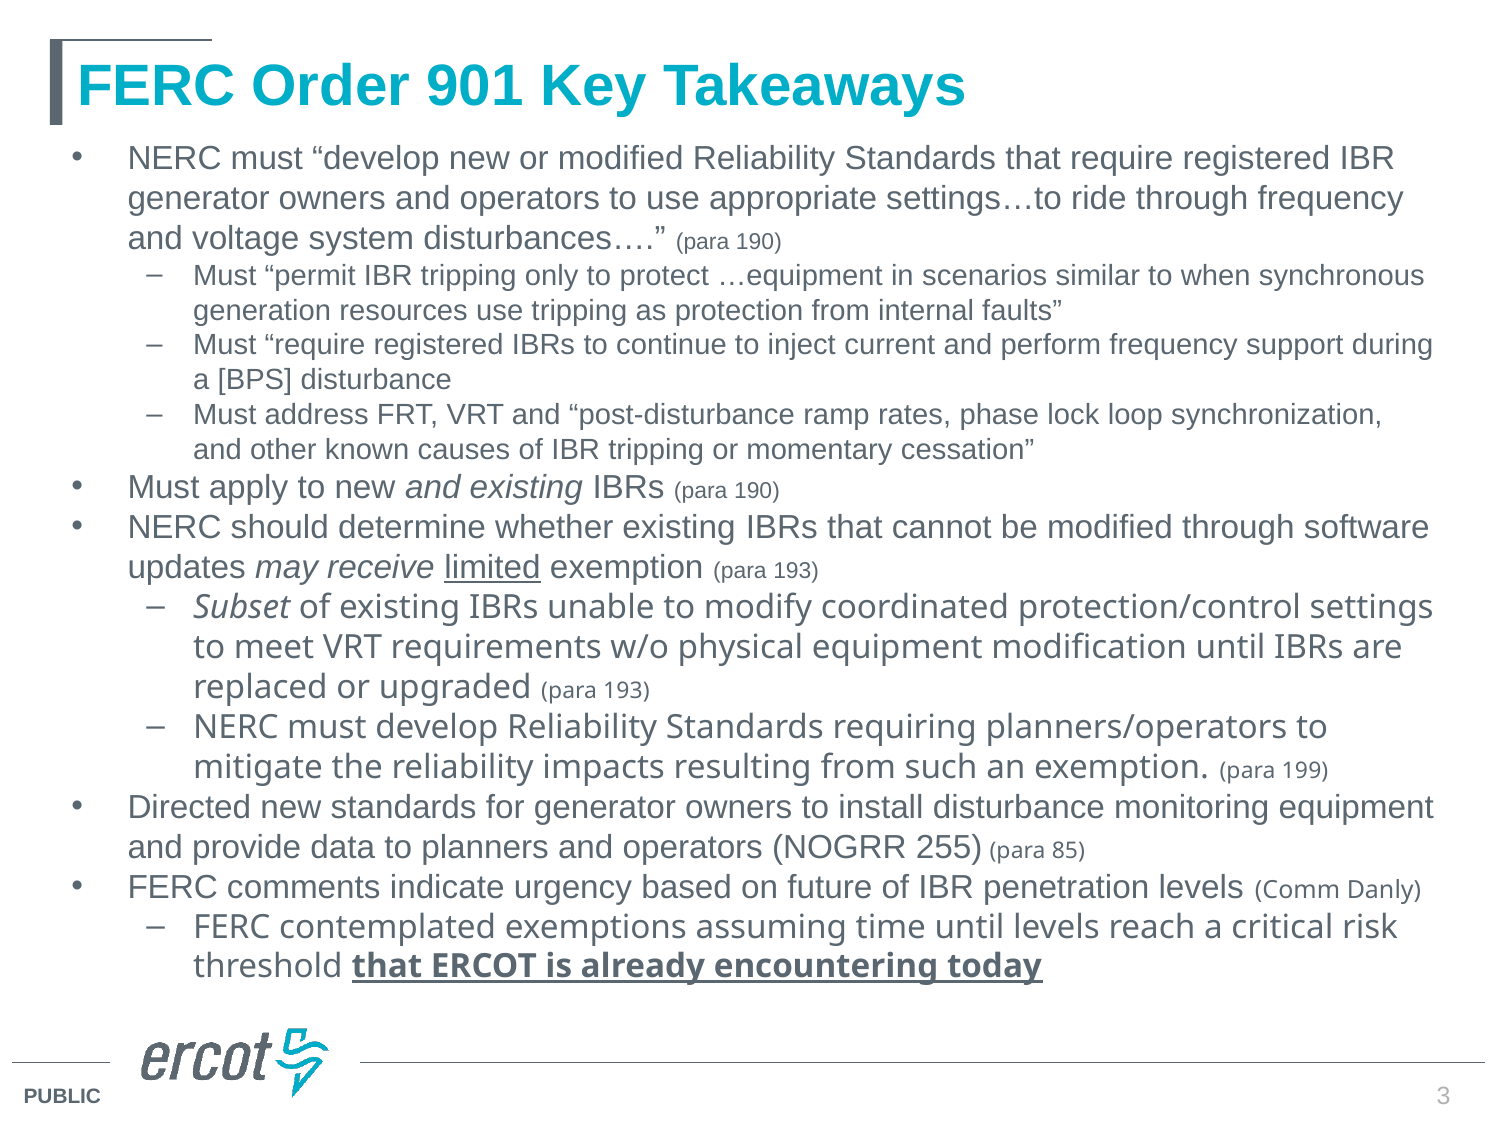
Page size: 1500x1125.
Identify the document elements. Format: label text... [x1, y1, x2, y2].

title FERC Order 901 Key Takeaways [62, 39, 1450, 125]
slide_number 3 [1400, 1076, 1488, 1113]
list NERC must “develop new or modified Reliability Standards that require registered IBR generator owners and operators to use appropriate settings…to ride through frequency and voltage system disturbances….” (para 190) Must “permit IBR tripping only to protect …equipment in scenarios similar to when synchronous generation resources use tripping as protection from internal faults” Must “require registered IBRs to continue to inject current and perform frequency support during a [BPS] disturbance Must address FRT, VRT and “post-disturbance ramp rates, phase lock loop synchronization, and other known causes of IBR tripping or momentary cessation” Must apply to new and existing IBRs (para 190) NERC should determine whether existing IBRs that cannot be modified through software updates may receive limited exemption (para 193) Subset of existing IBRs unable to modify coordinated protection/control settings to meet VRT requirements w/o physical equipment modification until IBRs are replaced or upgraded (para 193) NERC must develop Reliability Standards requiring planners/operators to mitigate the reliability impacts resulting from such an exemption. (para 199) Directed new standards for generator owners to install disturbance monitoring equipment and provide data to planners and operators (NOGRR 255) (para 85) FERC comments indicate urgency based on future of IBR penetration levels (Comm Danly) FERC contemplated exemptions assuming time until levels reach a critical risk threshold that ERCOT is already encountering today [56, 128, 1457, 1016]
picture [137, 1024, 332, 1100]
